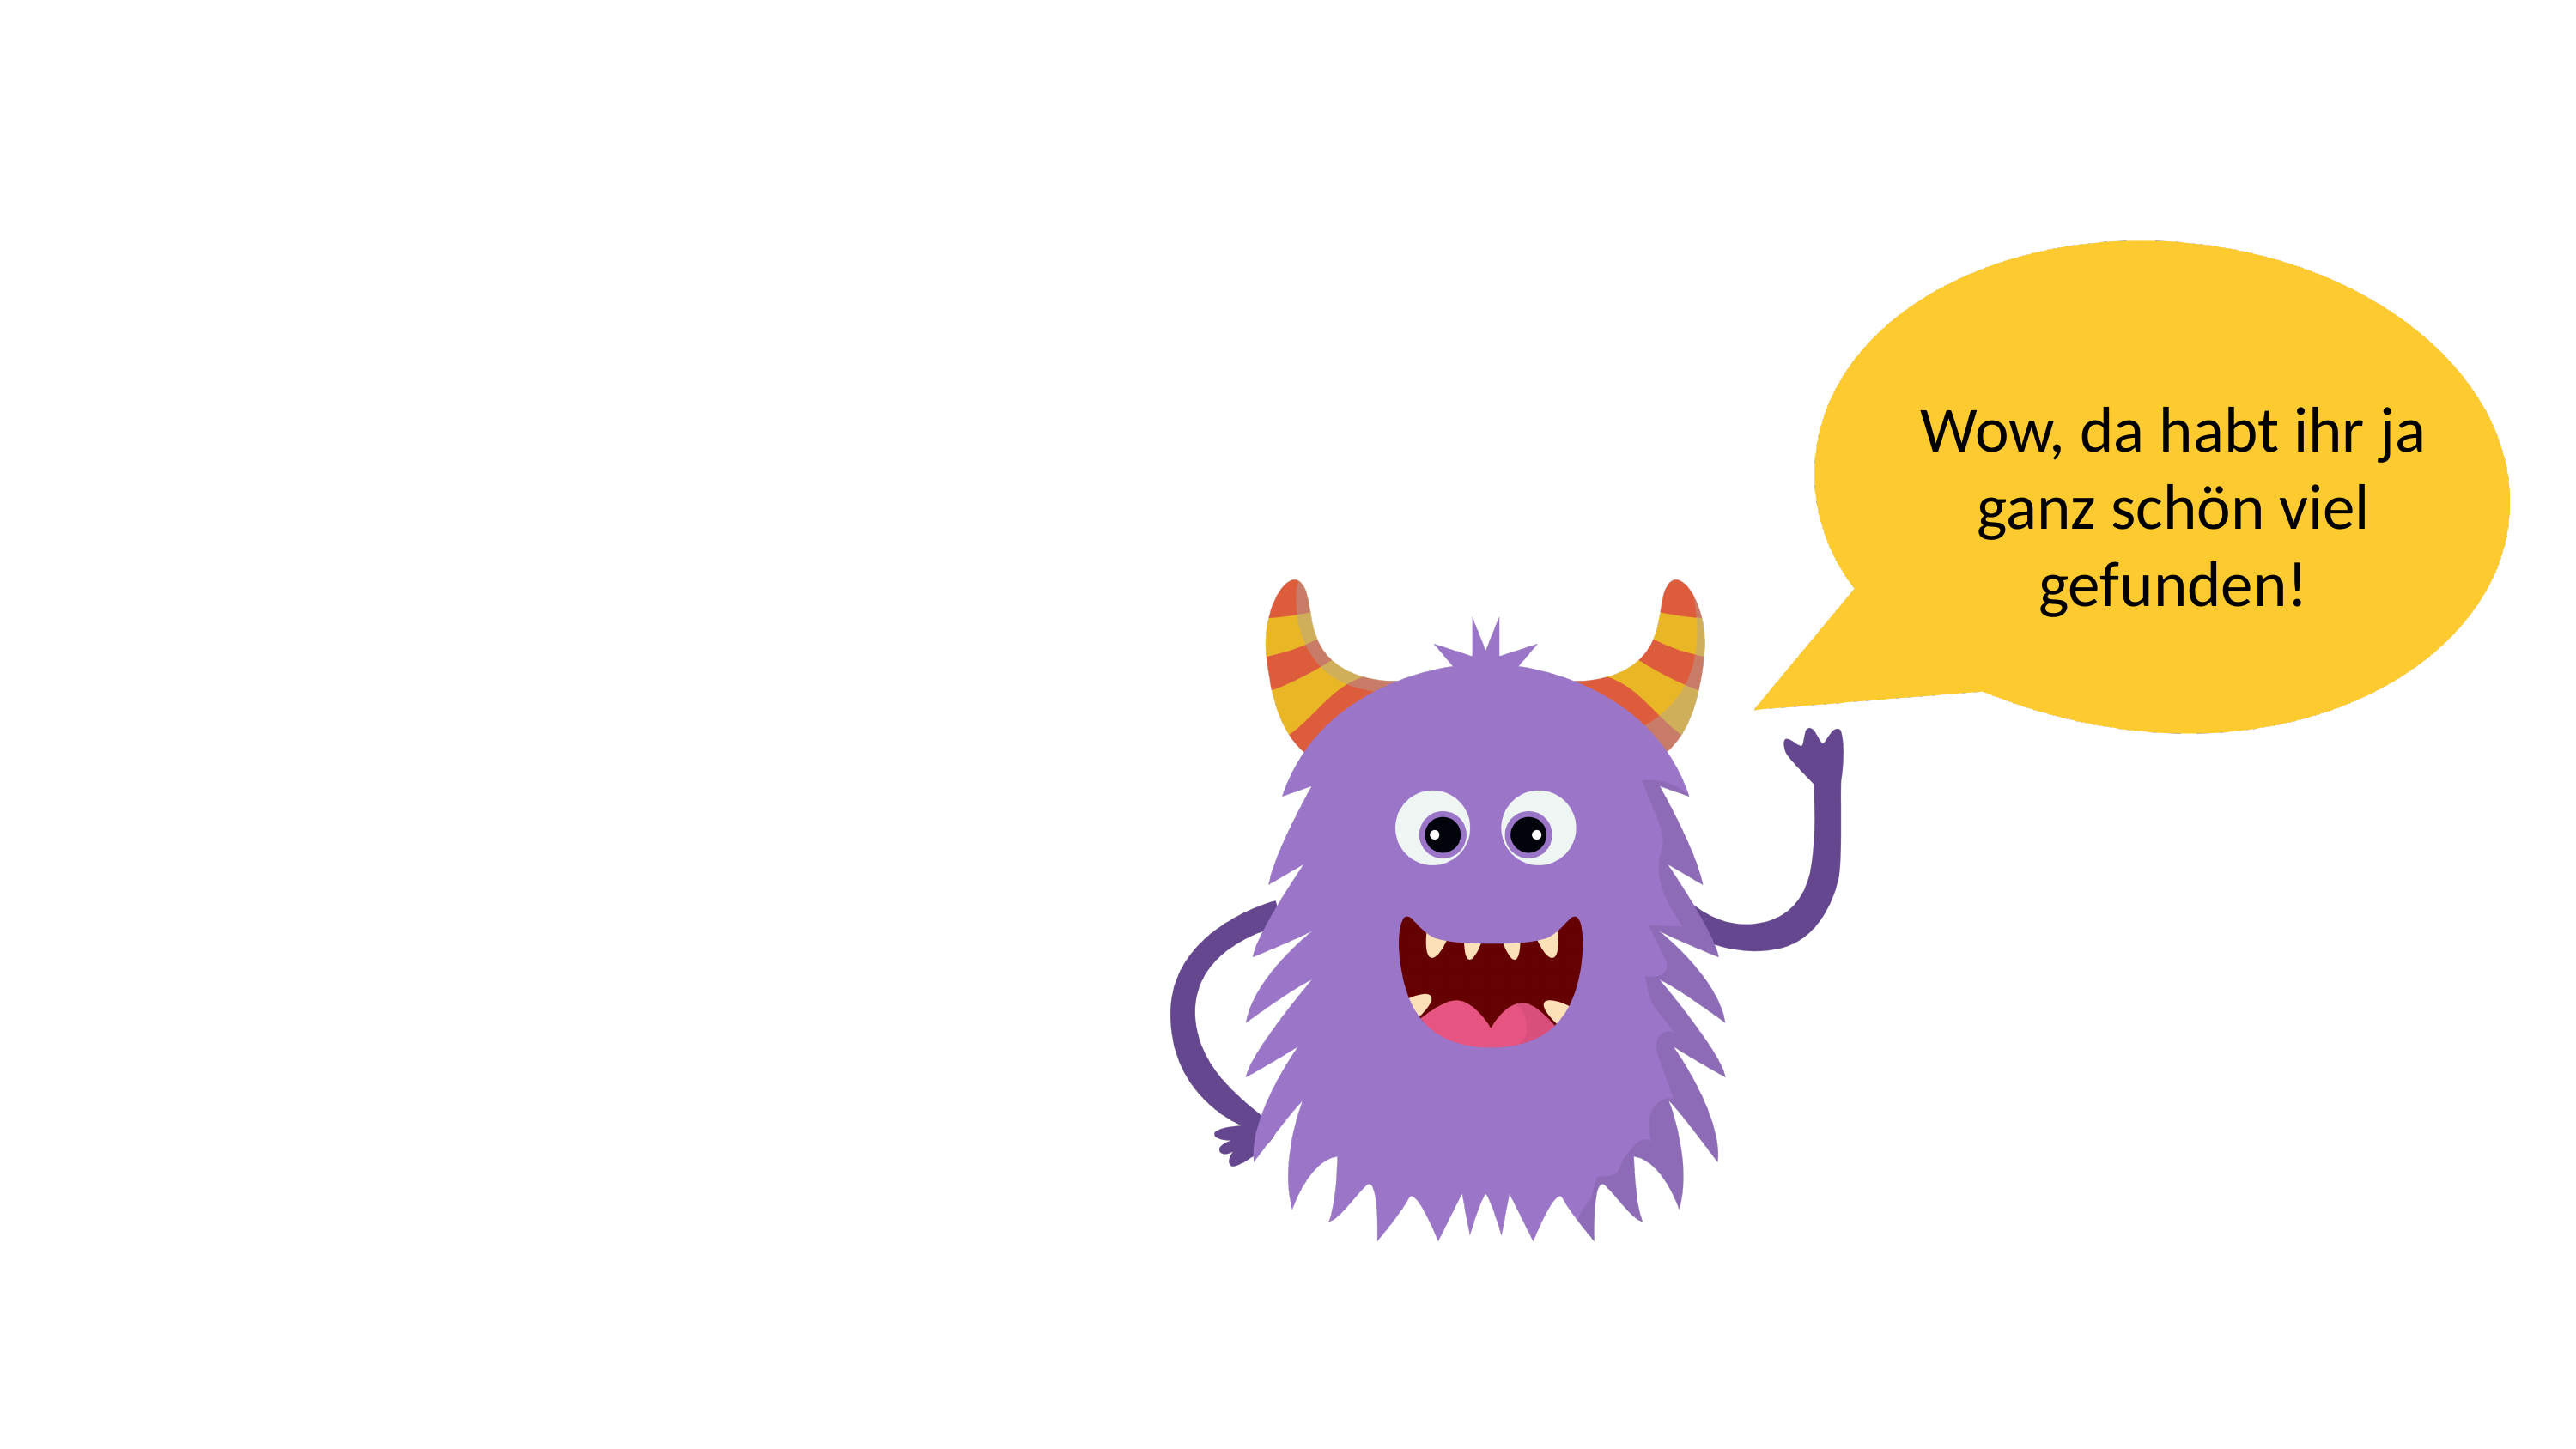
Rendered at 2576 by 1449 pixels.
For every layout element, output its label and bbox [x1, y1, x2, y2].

text_box [1169, 573, 1846, 1241]
picture [1706, 217, 2530, 757]
